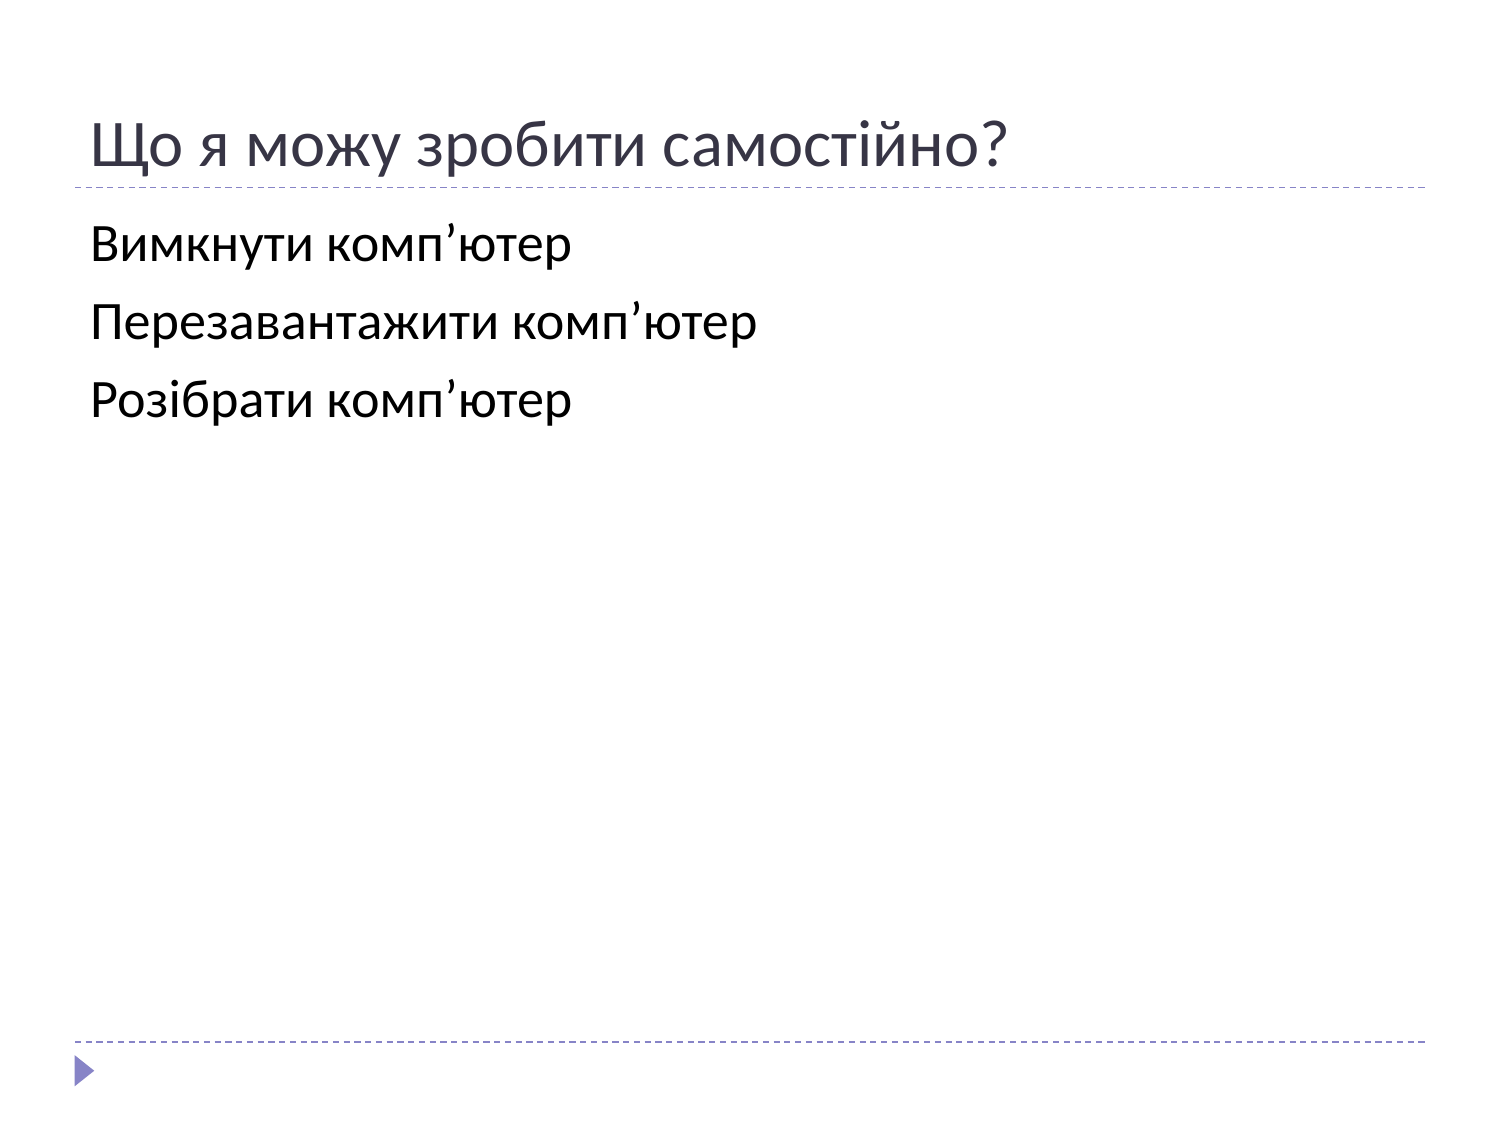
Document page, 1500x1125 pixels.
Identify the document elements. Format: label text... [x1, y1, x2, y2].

title Що я можу зробити самостійно? [75, 24, 1425, 188]
list Вимкнути комп’ютер Перезавантажити комп’ютер Розібрати комп’ютер [75, 200, 1425, 1010]
